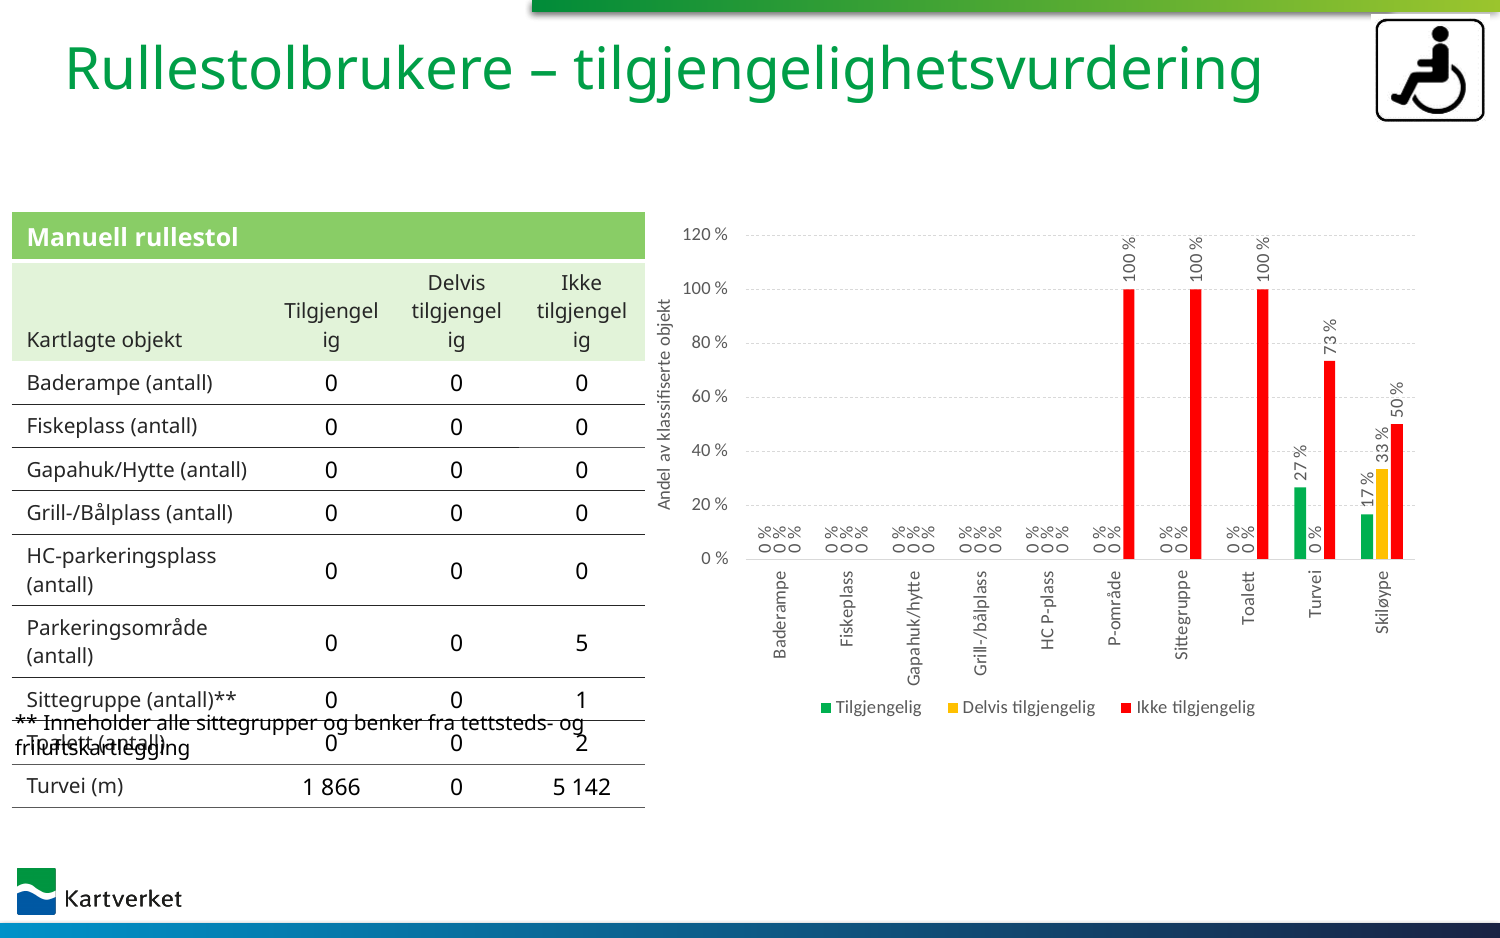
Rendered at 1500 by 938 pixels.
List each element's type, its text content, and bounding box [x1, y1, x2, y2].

text_box Rullestolbrukere – tilgjengelighetsvurdering [49, 12, 1372, 109]
table_cell Kartlagte objekt [12, 263, 269, 361]
table_cell 0 [519, 448, 638, 490]
table_cell Tilgjengelig [269, 263, 394, 361]
table_cell 1 866 [269, 768, 394, 807]
table_cell 5 142 [519, 768, 645, 807]
text_box ** Inneholder alle sittegrupper og benker fra tettsteds- og friluftskartlegging [0, 702, 745, 768]
picture [1371, 13, 1491, 127]
table_cell 0 [519, 491, 638, 534]
table_cell 0 [269, 491, 394, 534]
table_cell HC-parkeringsplass (antall) [12, 535, 269, 605]
table_cell Turvei (m) [12, 768, 269, 807]
table_cell 0 [394, 535, 519, 605]
table_cell 0 [394, 491, 519, 534]
table_cell 0 [394, 448, 519, 490]
table_cell Ikke tilgjengelig [519, 263, 638, 361]
table_header Manuell rullestol [12, 212, 645, 259]
table_cell 0 [394, 768, 519, 807]
table_cell 0 [269, 606, 394, 677]
table_cell 0 [269, 405, 394, 447]
table_cell 0 [519, 405, 638, 447]
table_cell Delvis tilgjengelig [394, 263, 519, 361]
table_cell 5 [519, 606, 638, 677]
table_cell 0 [519, 361, 638, 404]
table_cell Baderampe (antall) [12, 361, 269, 404]
table_cell 0 [269, 535, 394, 605]
table_cell Grill-/Bålplass (antall) [12, 491, 269, 534]
table_cell 0 [394, 678, 519, 702]
table_cell 0 [394, 606, 519, 677]
picture [643, 218, 1426, 728]
table_cell Parkeringsområde (antall) [12, 606, 269, 677]
table_cell 0 [269, 448, 394, 490]
table_cell 0 [269, 361, 394, 404]
table_cell Gapahuk/Hytte (antall) [12, 448, 269, 490]
table_cell 0 [519, 535, 638, 605]
table_cell Fiskeplass (antall) [12, 405, 269, 447]
table_cell 0 [269, 678, 394, 702]
table_cell 1 [519, 678, 638, 702]
table_cell Sittegruppe (antall)** [12, 678, 269, 702]
table_cell 0 [394, 405, 519, 447]
table_cell 0 [394, 361, 519, 404]
